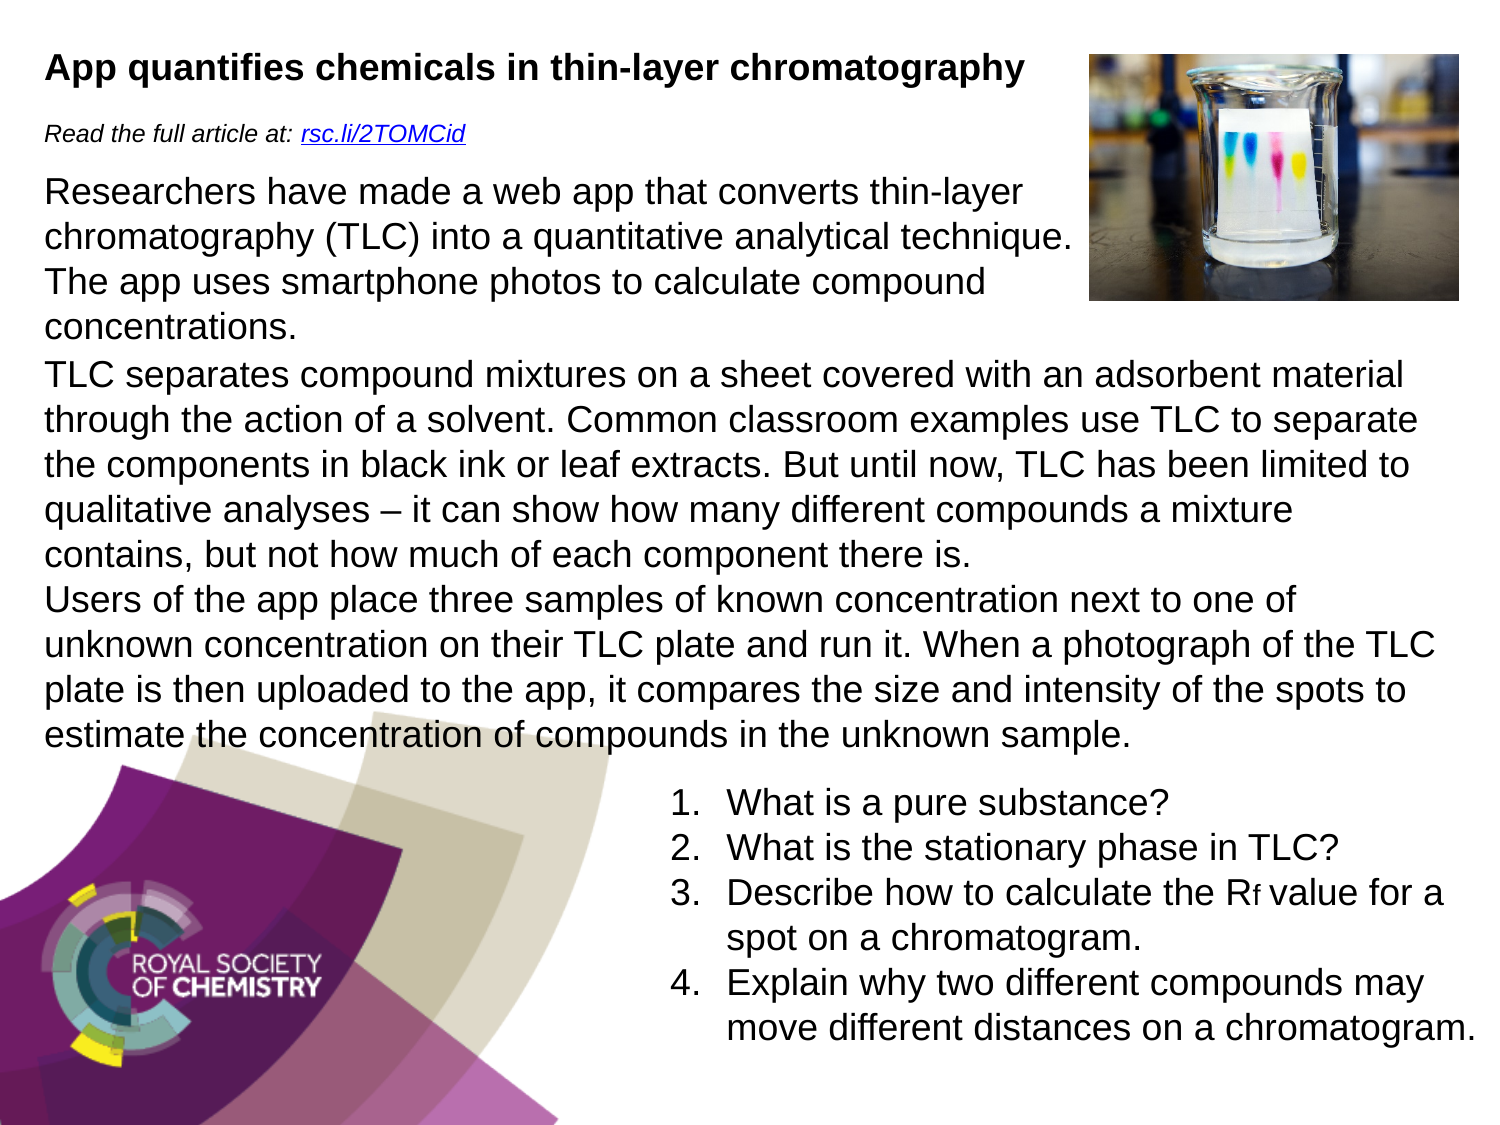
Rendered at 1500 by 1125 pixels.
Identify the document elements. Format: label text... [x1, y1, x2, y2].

picture [0, 3, 1500, 1125]
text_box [29, 35, 1112, 358]
text_box TLC separates compound mixtures on a sheet covered with an adsorbent material through the action of a solvent. Common classroom examples use TLC to separate the components in black ink or leaf extracts. But until now, TLC has been limited to qualitative analyses – it can show how many different compounds a mixture contains, but not how much of each component there is. Users of the app place three samples of known concentration next to one of unknown concentration on their TLC plate and run it. When a photograph of the TLC plate is then uploaded to the app, it compares the size and intensity of the spots to estimate the concentration of compounds in the unknown sample. [29, 342, 1459, 808]
text_box What is a pure substance? What is the stationary phase in TLC? Describe how to calculate the Rf value for a spot on a chromatogram. Explain why two different compounds may move different distances on a chromatogram. [655, 770, 1495, 1056]
